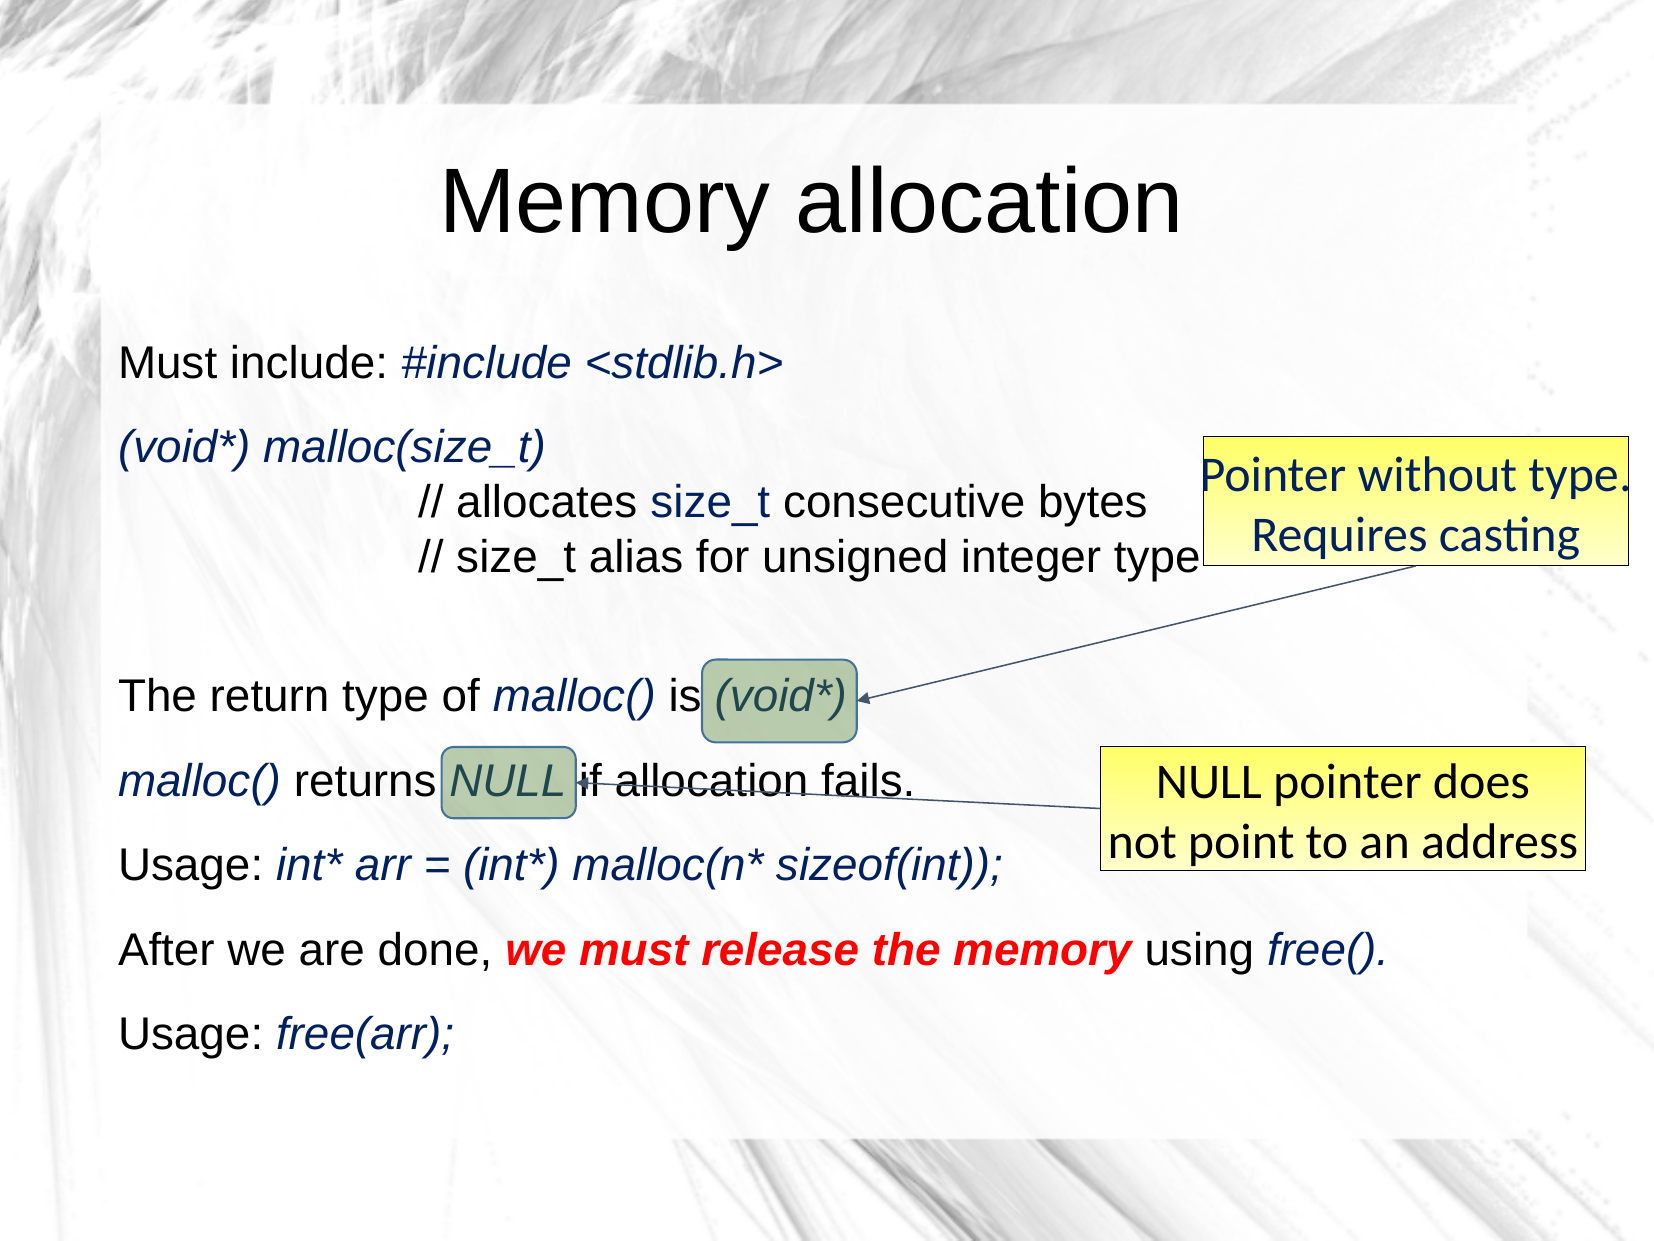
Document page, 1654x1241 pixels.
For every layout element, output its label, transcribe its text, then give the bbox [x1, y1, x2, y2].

text_box [440, 745, 577, 820]
title Memory allocation [118, 93, 1506, 299]
text_box [700, 658, 858, 744]
picture [0, 0, 1654, 1241]
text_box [575, 782, 1101, 809]
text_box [856, 565, 1416, 701]
text_box Pointer without type. Requires casting [1203, 436, 1629, 566]
text_box NULL pointer does not point to an address [1100, 746, 1586, 871]
list Must include: #include <stdlib.h> (void*) malloc(size_t) // allocates size_t consecutive bytes // size_t alias for unsigned integer type The return type of malloc() is (void*) malloc() returns NULL if allocation fails. Usage: int* arr = (int*) malloc(n* sizeof(int)); After we are done, we must release the memory using free(). Usage: free(arr); [118, 332, 1571, 1121]
